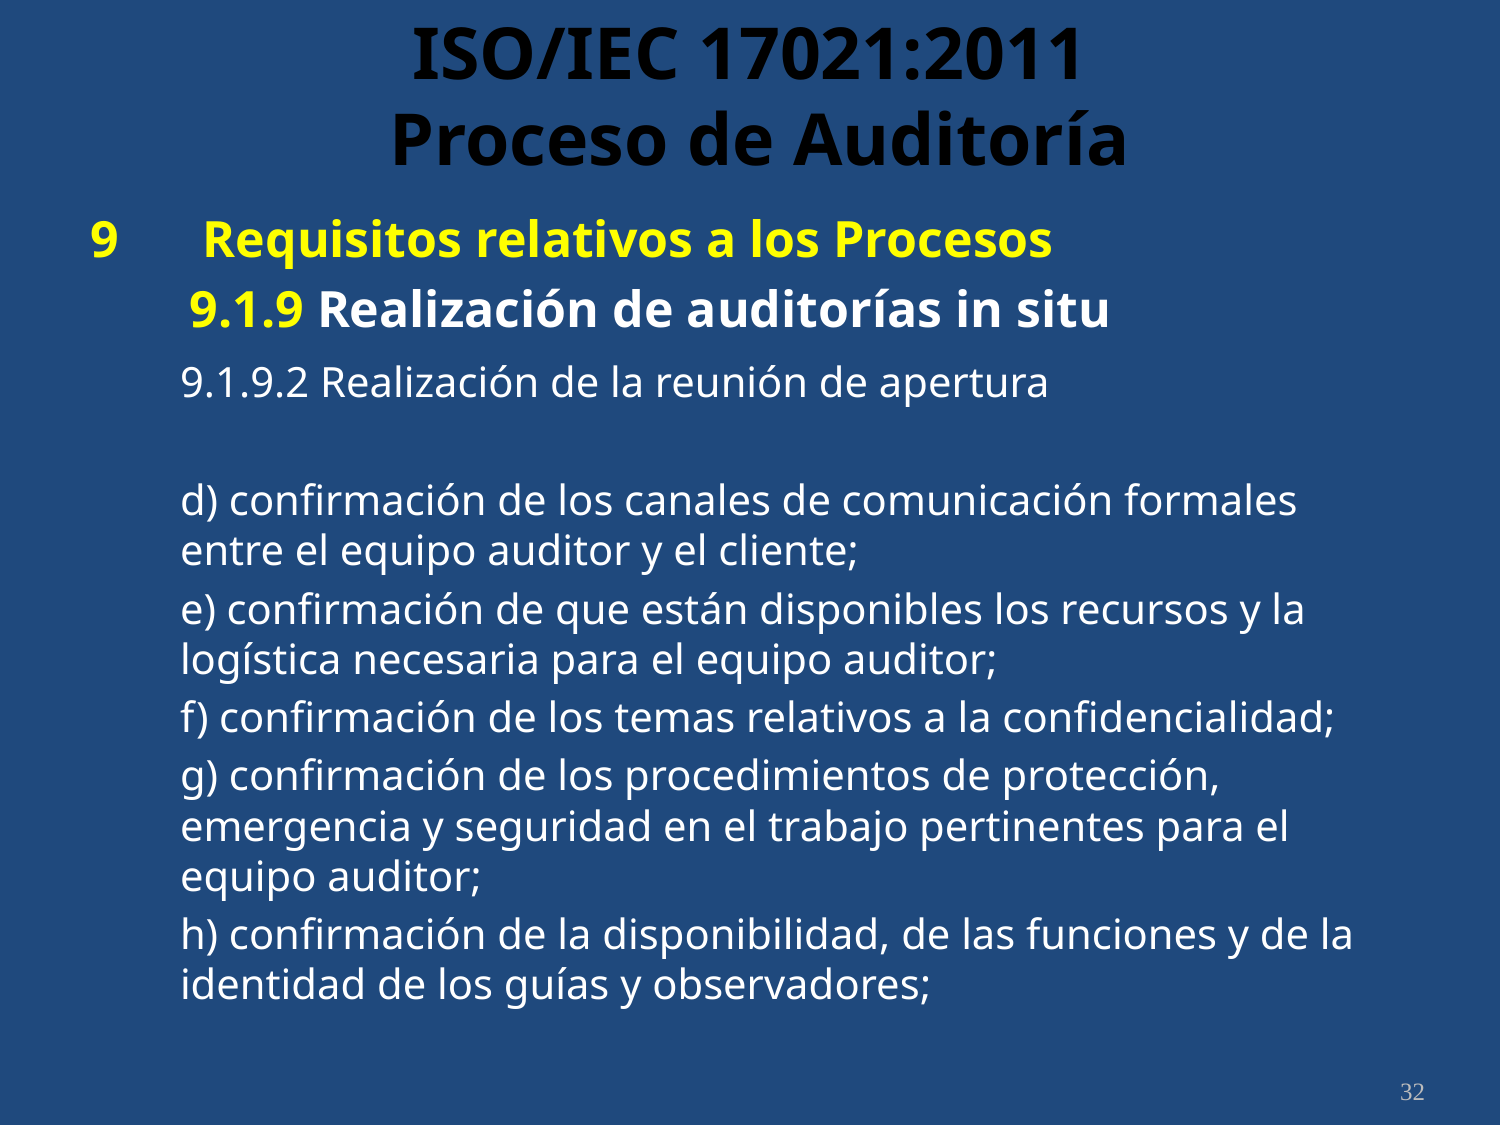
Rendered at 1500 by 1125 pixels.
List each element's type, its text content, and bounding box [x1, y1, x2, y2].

list 9 Requisitos relativos a los Procesos 9.1.9 Realización de auditorías in situ 9.1.9.2 Realización de la reunión de apertura d) confirmación de los canales de comunicación formales entre el equipo auditor y el cliente; e) confirmación de que están disponibles los recursos y la logística necesaria para el equipo auditor; f) confirmación de los temas relativos a la confidencialidad; g) confirmación de los procedimientos de protección, emergencia y seguridad en el trabajo pertinentes para el equipo auditor; h) confirmación de la disponibilidad, de las funciones y de la identidad de los guías y observadores; [74, 199, 1426, 973]
slide_number 32 [1299, 1052, 1425, 1113]
title ISO/IEC 17021:2011 Proceso de Auditoría [75, 0, 1425, 188]
